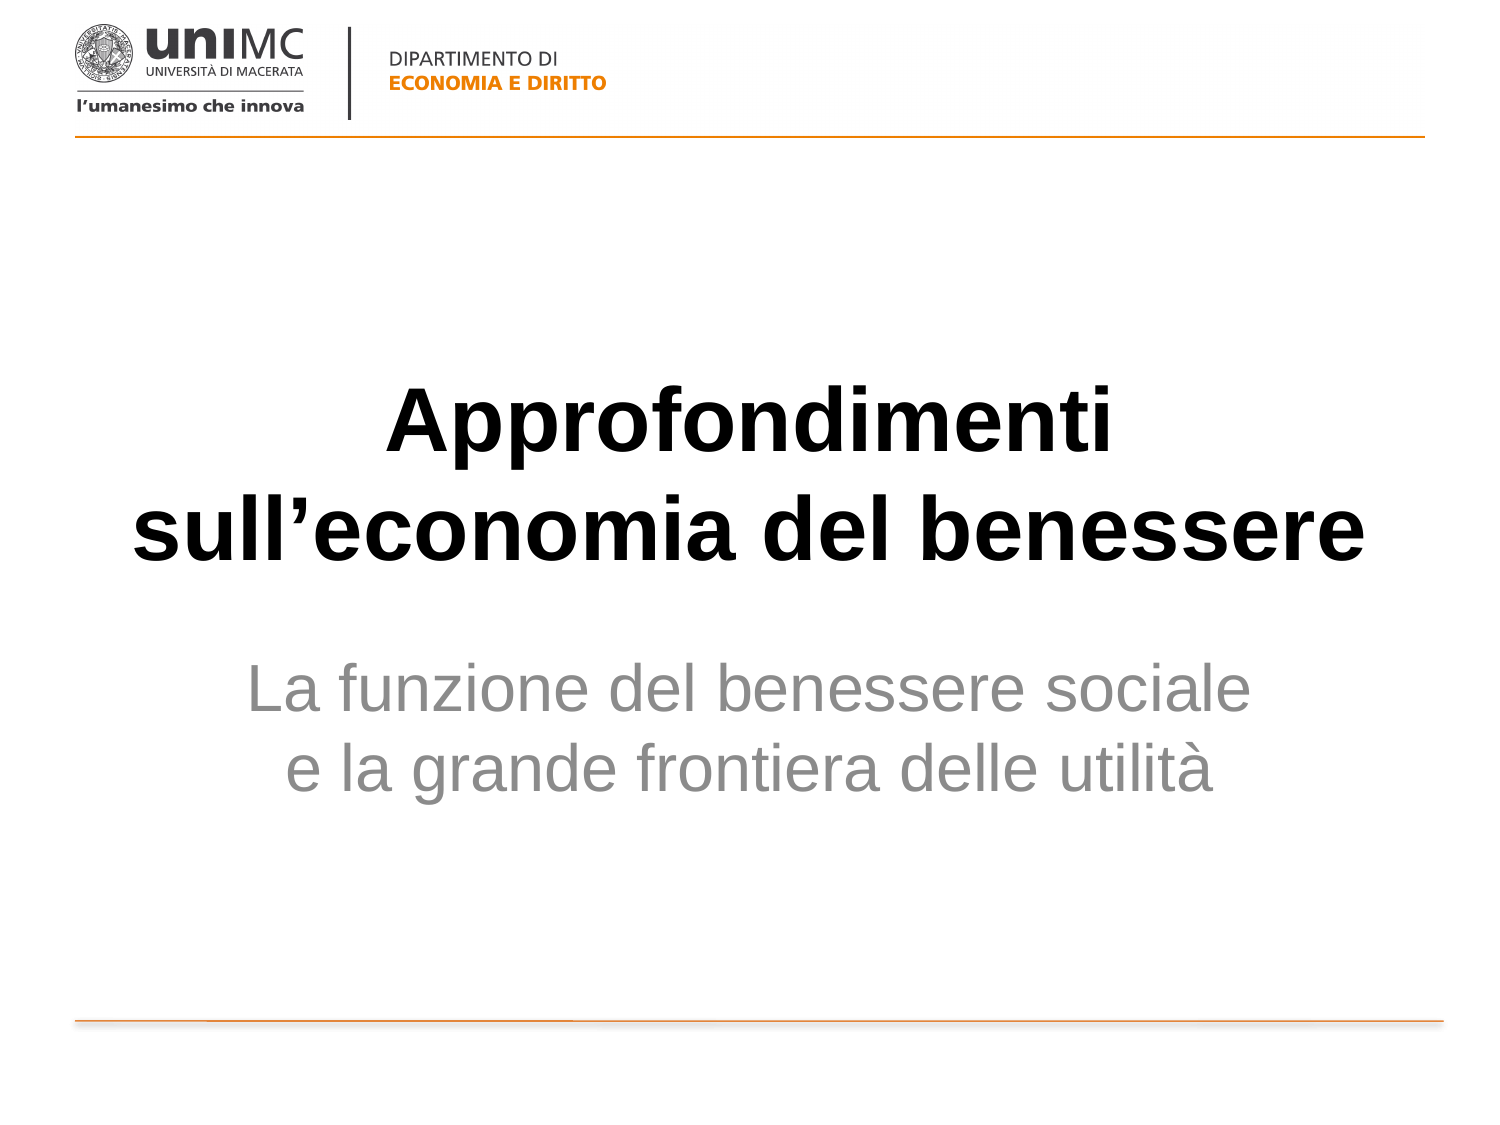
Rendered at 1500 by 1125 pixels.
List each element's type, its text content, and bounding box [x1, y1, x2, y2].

picture [75, 24, 1425, 138]
title Approfondimenti sull’economia del benessere [112, 349, 1388, 591]
subtitle La funzione del benessere sociale e la grande frontiera delle utilità [225, 637, 1275, 925]
